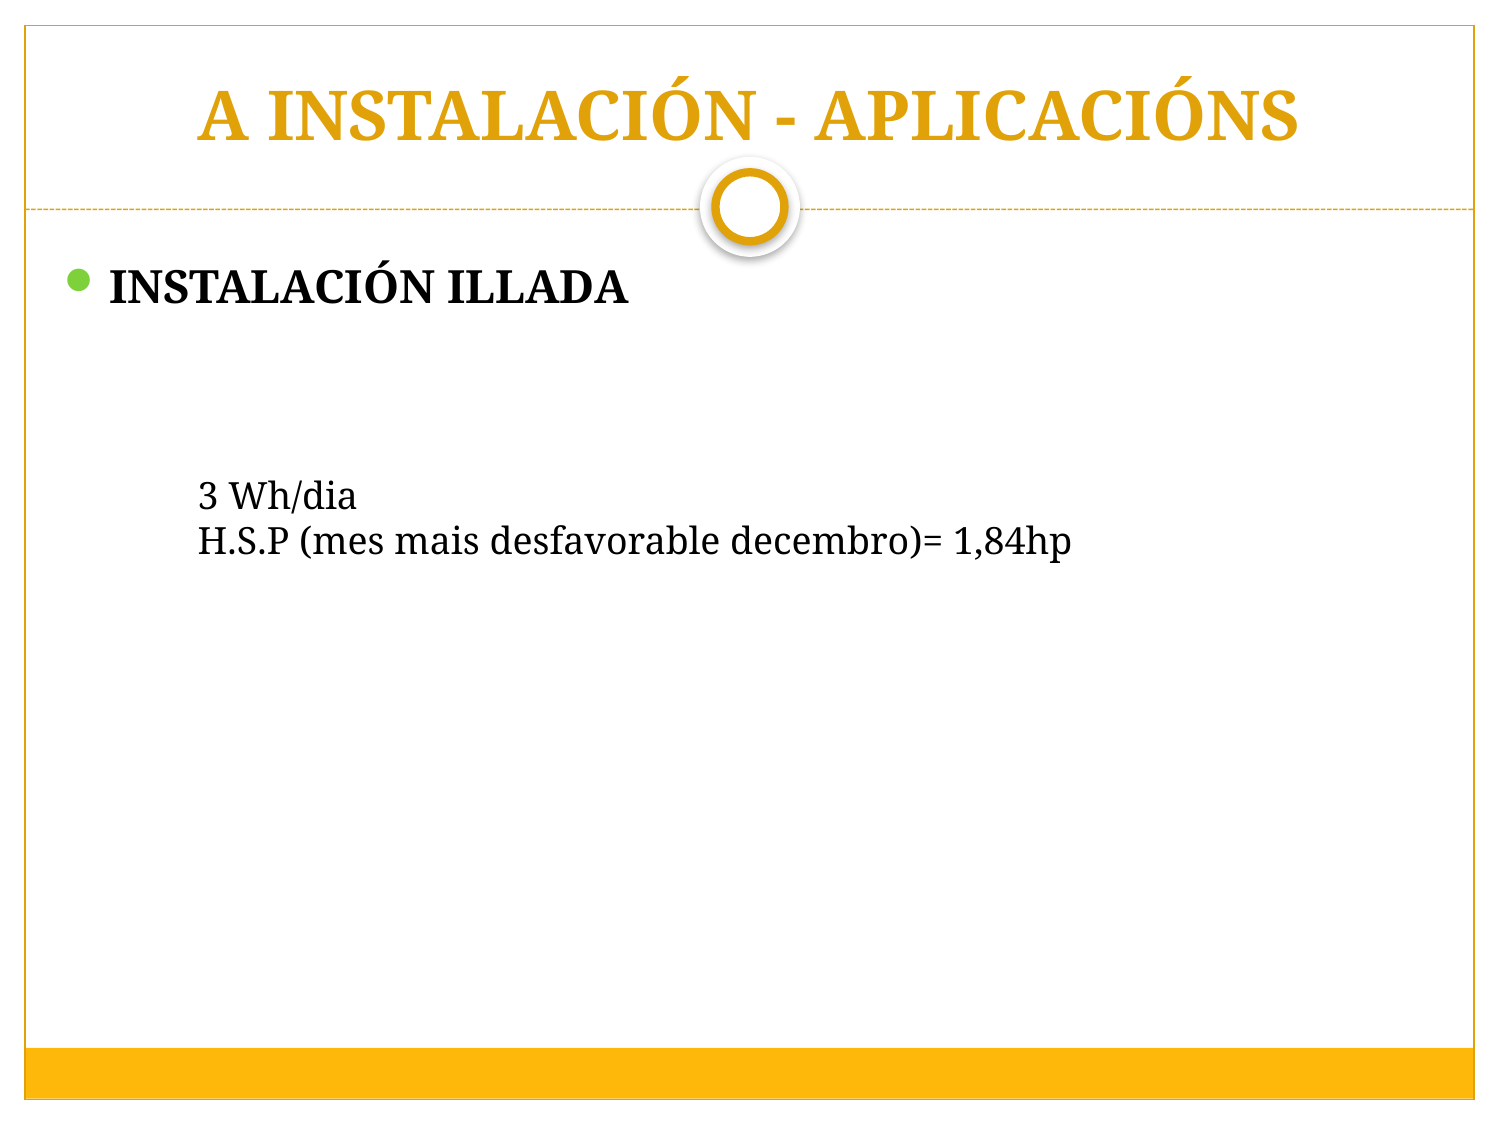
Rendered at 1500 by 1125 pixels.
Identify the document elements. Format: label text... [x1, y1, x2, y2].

title A INSTALACIÓN - APLICACIÓNS [49, 37, 1450, 162]
list INSTALACIÓN ILLADA [49, 250, 1445, 1001]
